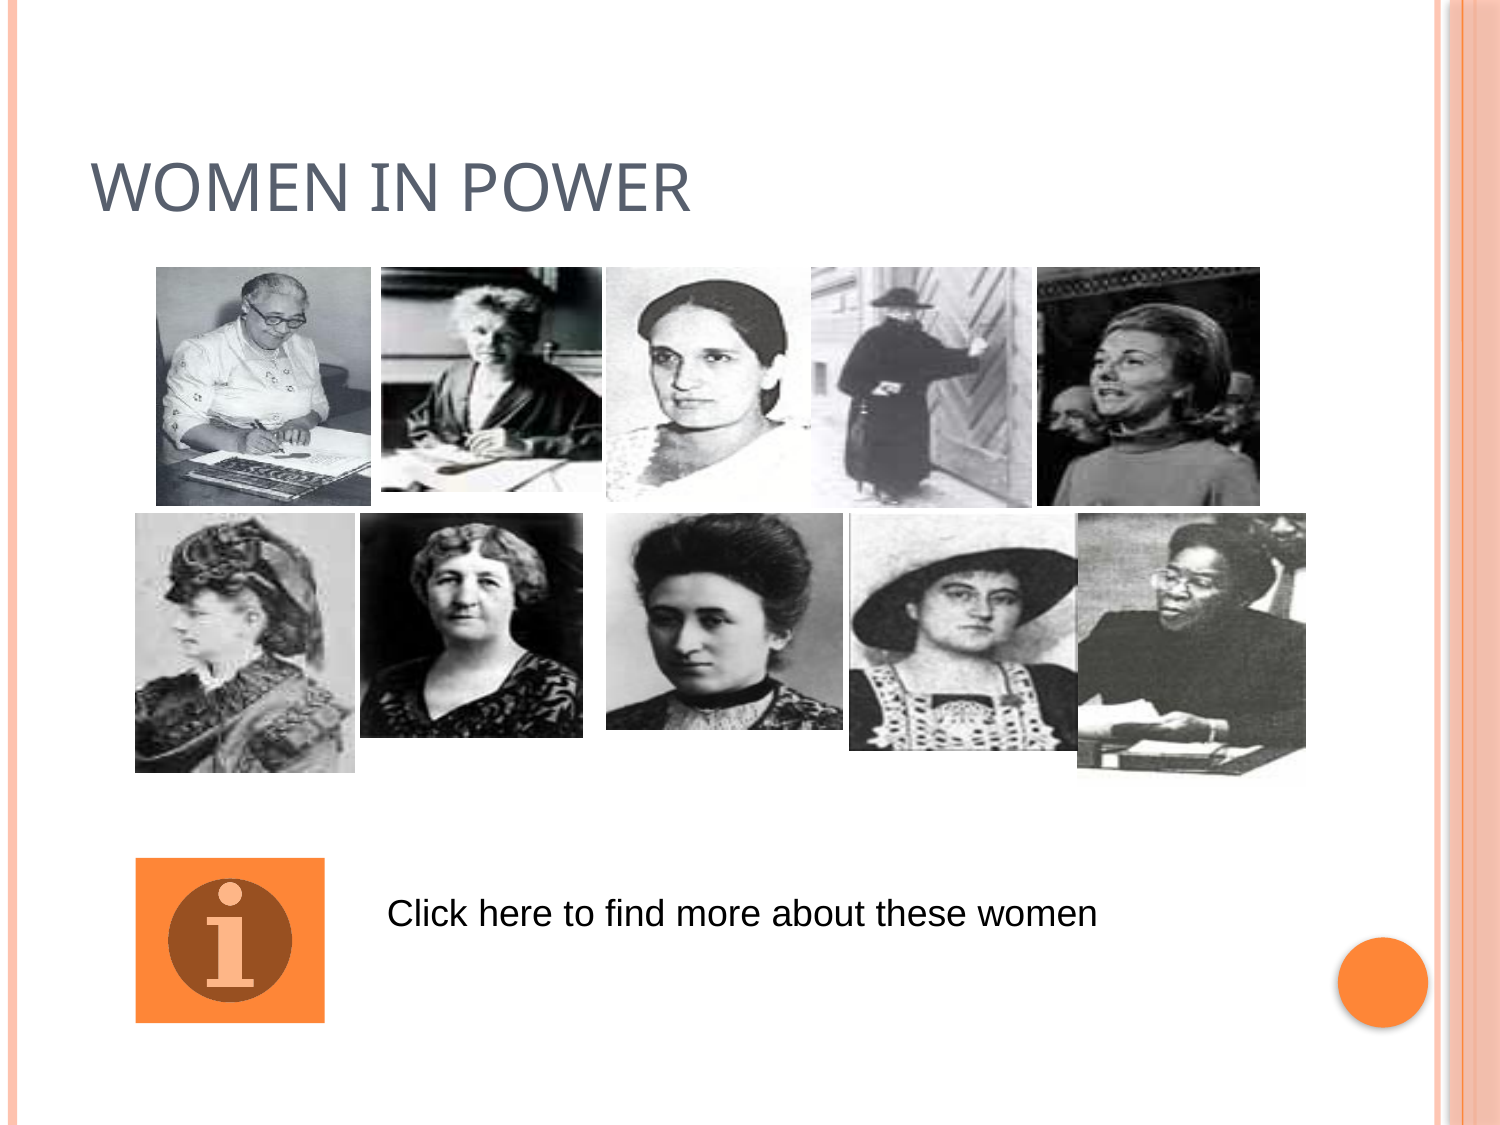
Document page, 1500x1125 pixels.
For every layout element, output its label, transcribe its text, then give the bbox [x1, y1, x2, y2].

title Women in Power [75, 45, 1300, 233]
text_box [135, 857, 325, 1024]
text_box Click here to find more about these women [372, 881, 1329, 942]
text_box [135, 266, 1306, 788]
